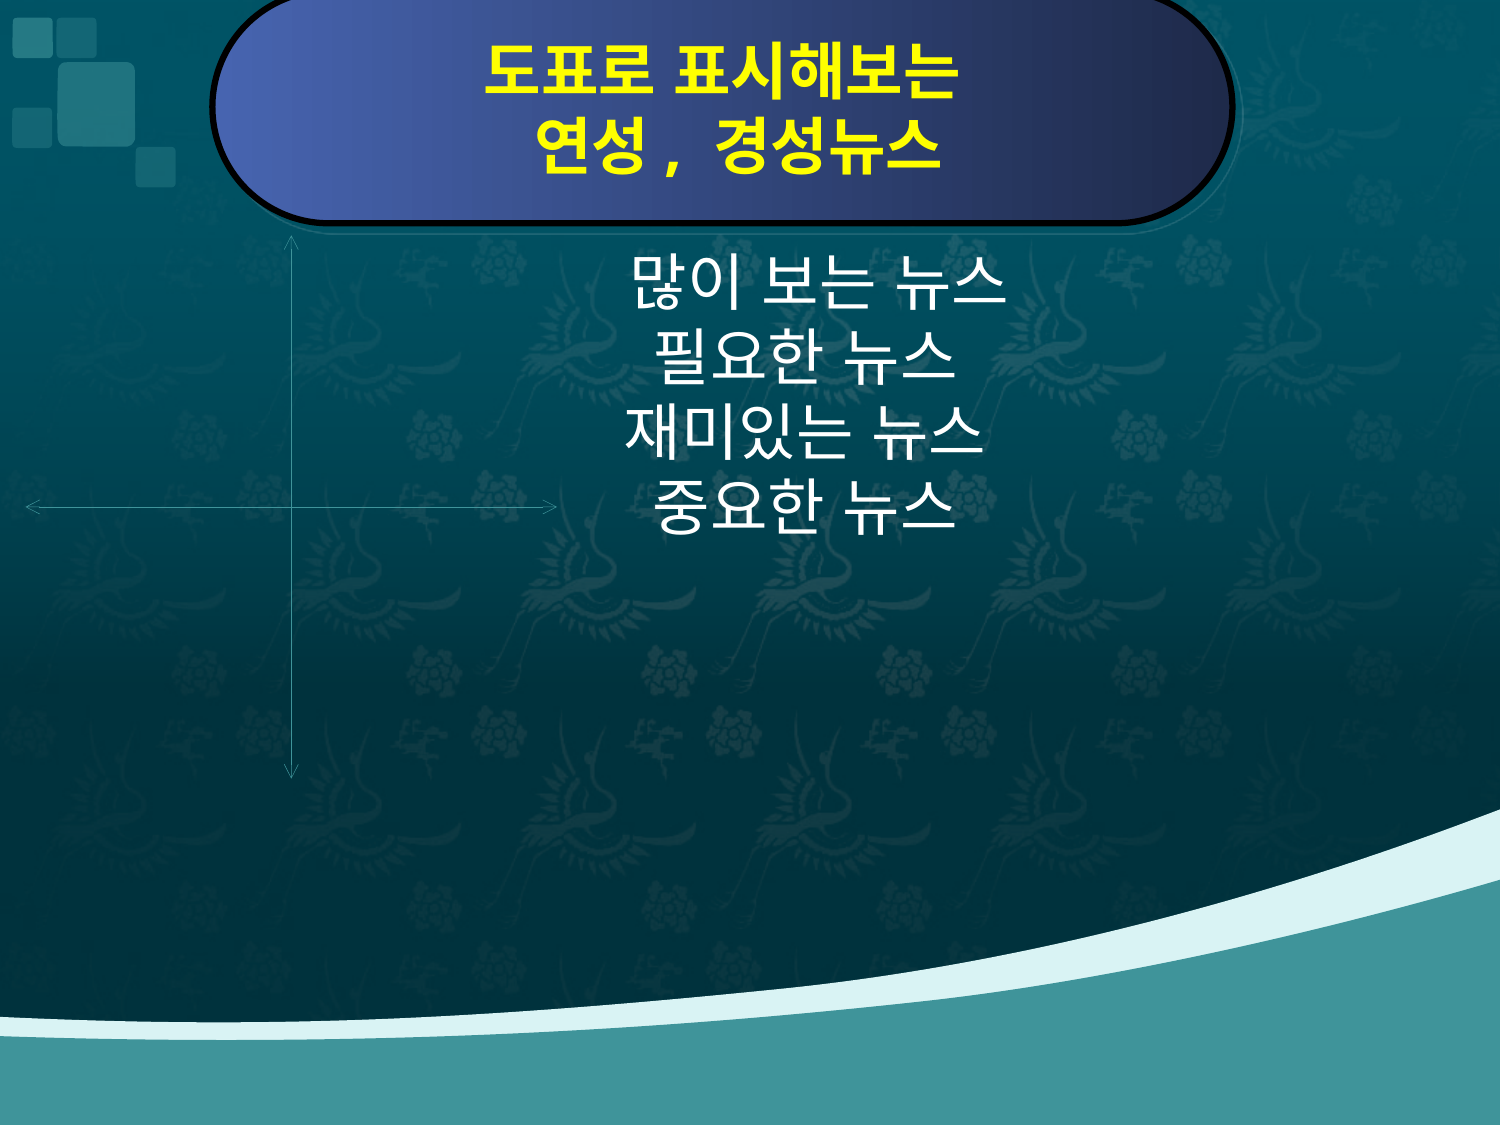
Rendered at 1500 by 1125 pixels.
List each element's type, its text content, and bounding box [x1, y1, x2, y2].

text_box 많이 보는 뉴스 필요한 뉴스 재미있는 뉴스 중요한 뉴스 [333, 235, 1277, 550]
text_box 도표로 표시해보는 연성, 경성뉴스 [212, 0, 1233, 224]
